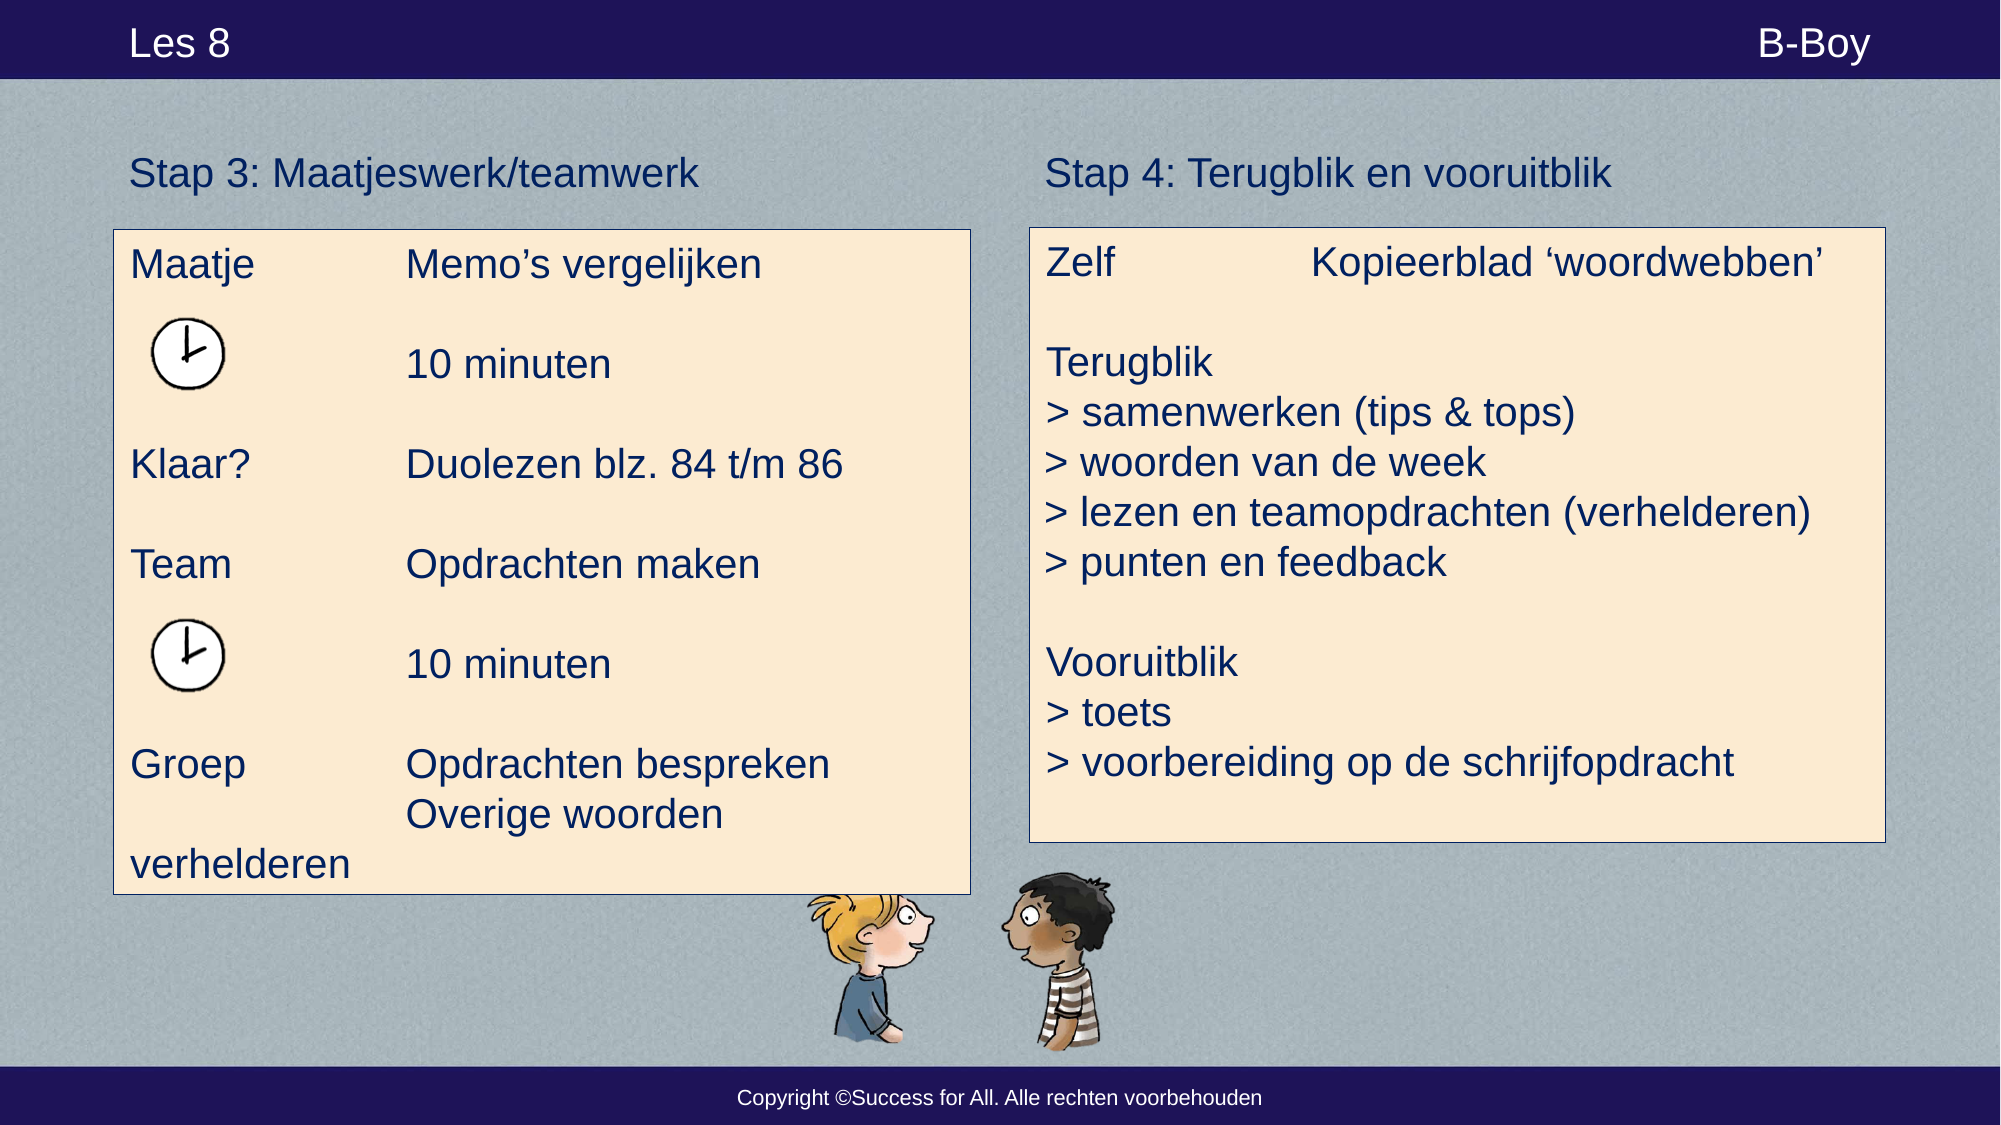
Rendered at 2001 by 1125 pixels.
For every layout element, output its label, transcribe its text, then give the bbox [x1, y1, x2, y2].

text_box Maatje Memo’s vergelijken 10 minuten Klaar? Duolezen blz. 84 t/m 86 Team Opdrachten maken 10 minuten Groep Opdrachten bespreken Overige woorden verhelderen [113, 229, 971, 895]
text_box Stap 3: Maatjeswerk/teamwerk [114, 138, 907, 204]
picture [0, 0, 2001, 1125]
text_box Les 8 [114, 8, 354, 73]
text_box Copyright ©Success for All. Alle rechten voorbehouden [0, 1076, 2000, 1125]
text_box B-Boy [999, 8, 1886, 73]
text_box Zelf Kopieerblad ‘woordwebben’ Terugblik > samenwerken (tips & tops) > woorden van de week > lezen en teamopdrachten (verhelderen) > punten en feedback Vooruitblik > toets > voorbereiding op de schrijfopdracht [1029, 227, 1886, 843]
text_box Stap 4: Terugblik en vooruitblik [1029, 138, 1822, 204]
